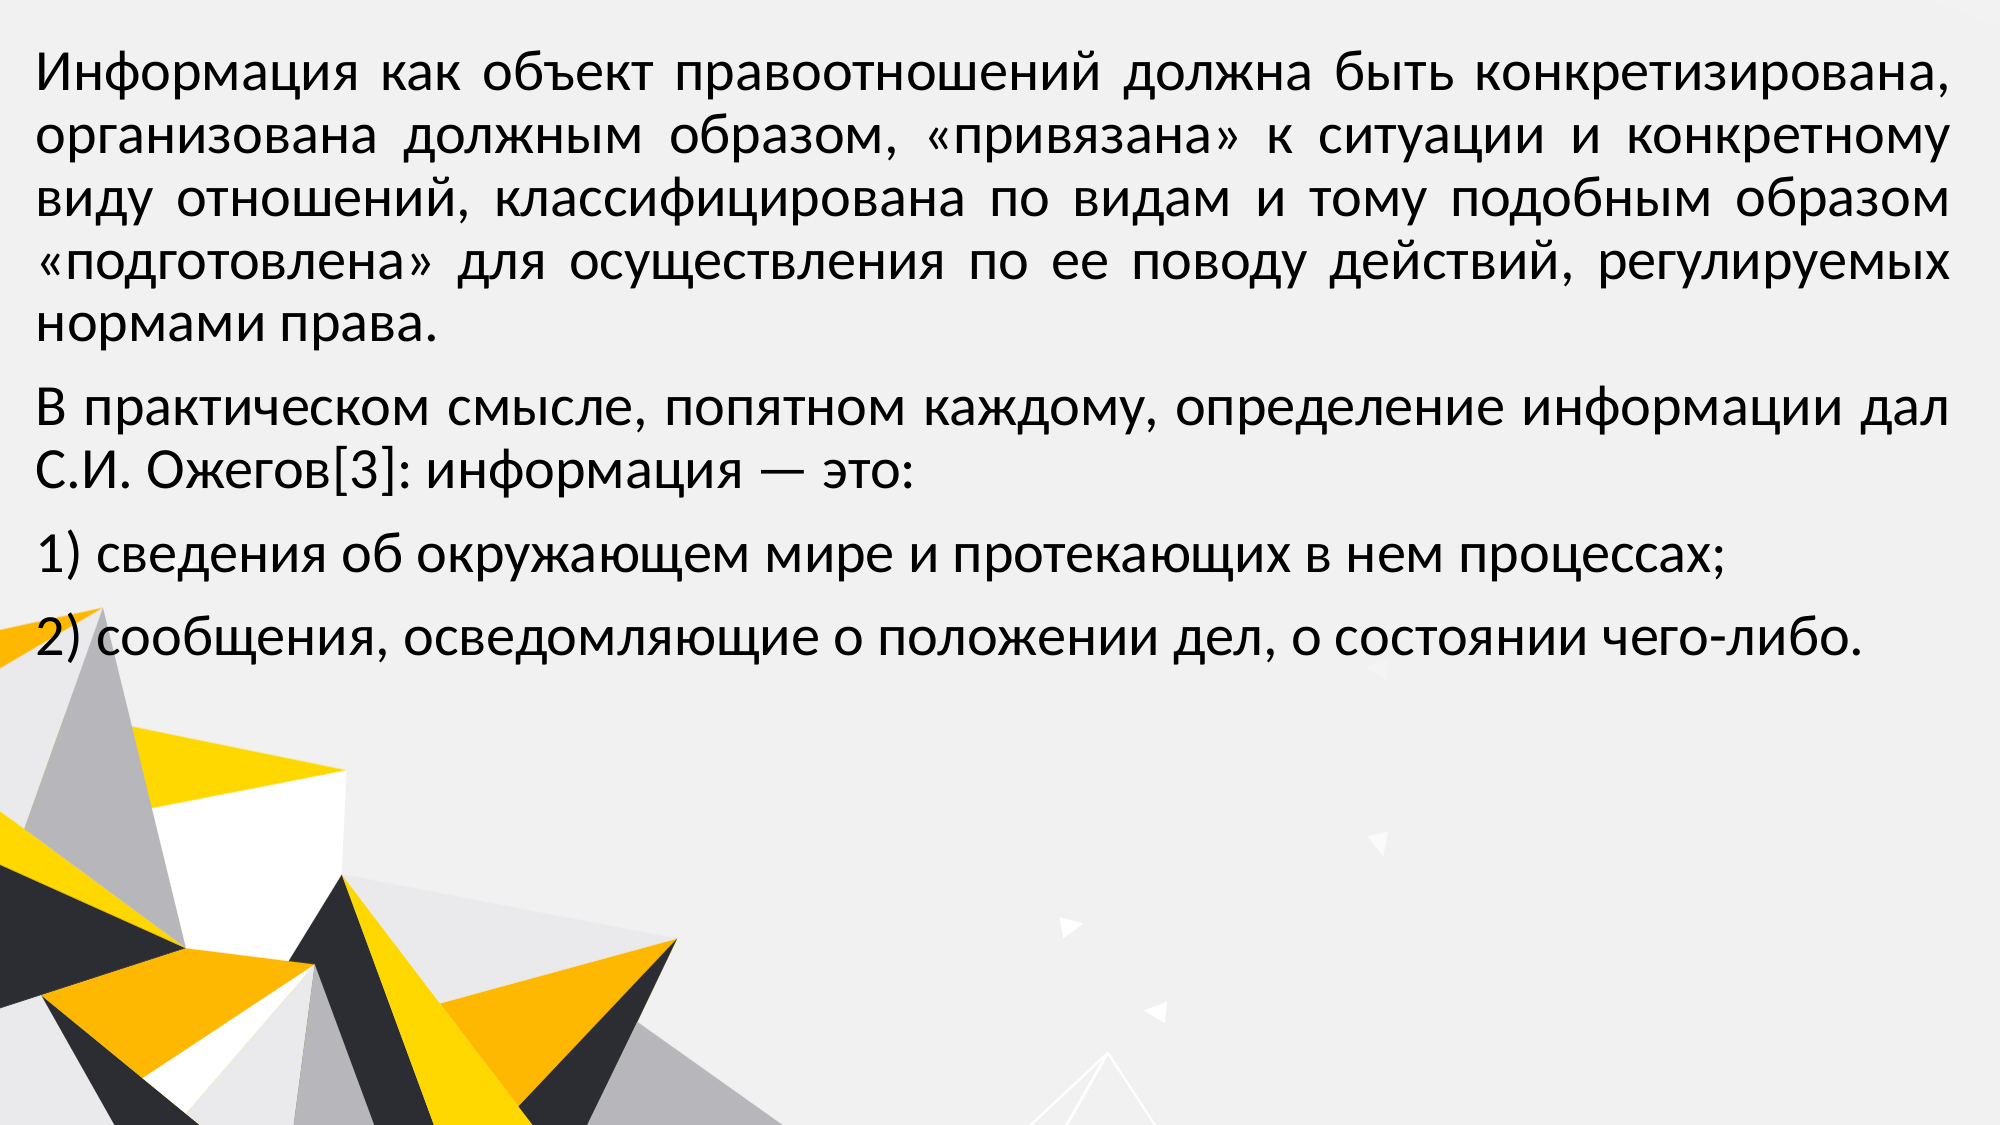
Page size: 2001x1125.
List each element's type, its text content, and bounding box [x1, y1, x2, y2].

picture [0, 0, 2000, 1125]
list Информация как объект правоотношений должна быть конкретизирована, организована должным образом, «привязана» к ситуации и конкретному виду отношений, классифицирована по видам и тому подобным образом «подготовлена» для осуществления по ее поводу действий, регулируемых нормами права. В практическом смысле, попятном каждому, определение информации дал С.И. Ожегов[3]: информация — это: 1) сведения об окружающем мире и протекающих в нем процессах; 2) сообщения, осведомляющие о положении дел, о состоянии чего-либо. [20, 32, 1967, 1053]
